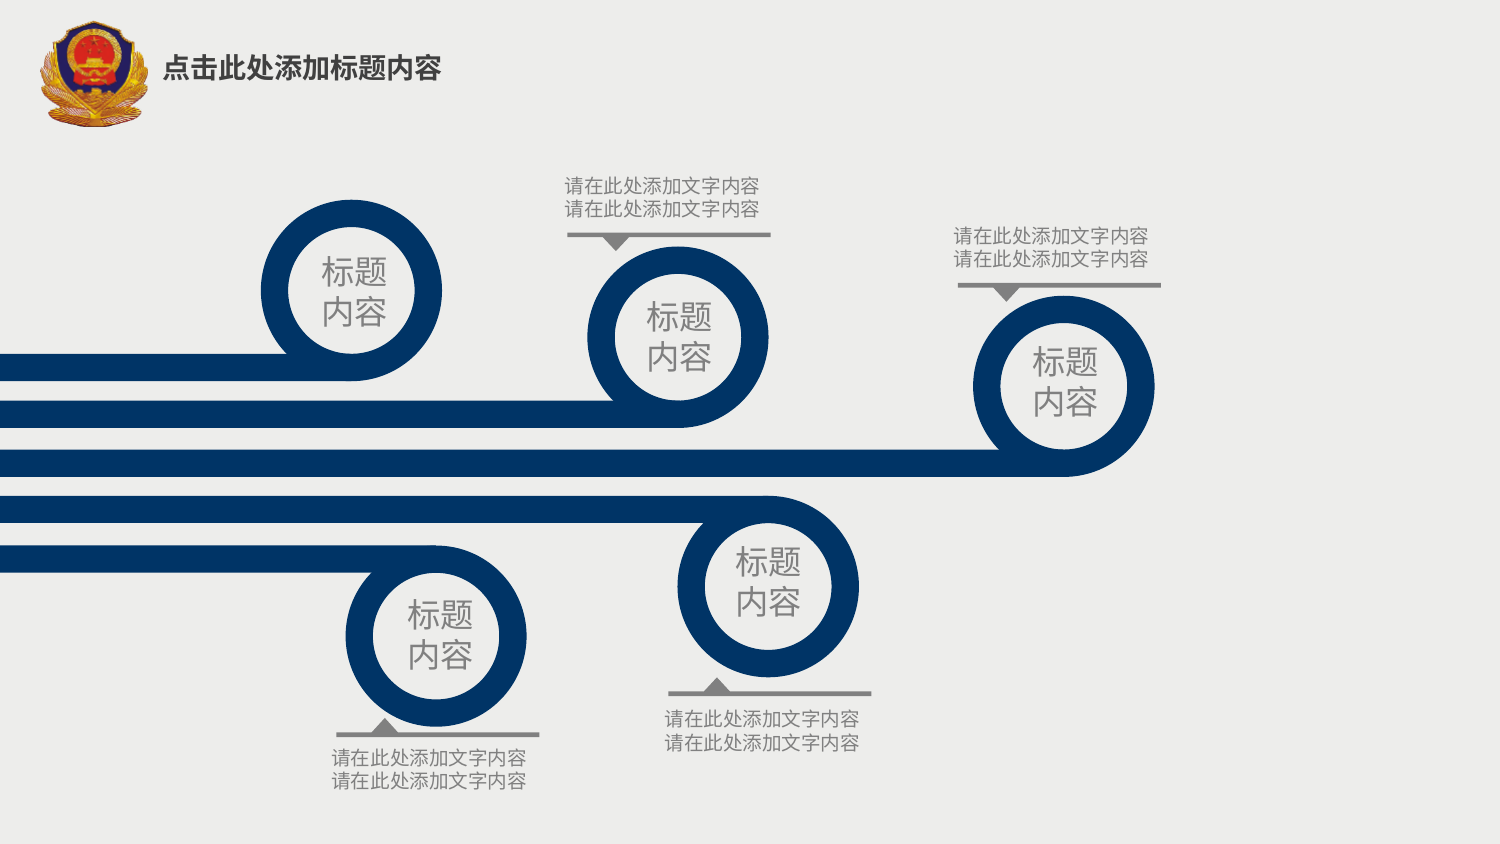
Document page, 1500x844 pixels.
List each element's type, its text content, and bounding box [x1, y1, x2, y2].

text_box [0, 400, 587, 428]
text_box [0, 495, 677, 523]
text_box [336, 727, 540, 738]
text_box [0, 545, 345, 573]
text_box 请在此处添加文字内容请在此处添加文字内容 [650, 699, 884, 762]
text_box 请在此处添加文字内容请在此处添加文字内容 [939, 216, 1173, 278]
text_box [677, 495, 859, 678]
text_box [0, 353, 260, 382]
text_box [668, 678, 872, 697]
text_box [0, 449, 973, 477]
text_box [957, 282, 1161, 295]
text_box 请在此处添加文字内容请在此处添加文字内容 [550, 166, 784, 229]
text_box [973, 295, 1155, 477]
text_box 请在此处添加文字内容请在此处添加文字内容 [316, 738, 550, 800]
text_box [345, 545, 527, 727]
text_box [587, 246, 769, 428]
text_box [260, 199, 443, 382]
text_box [567, 232, 771, 246]
text_box 点击此处添加标题内容 [148, 43, 650, 92]
picture [0, 0, 1500, 844]
